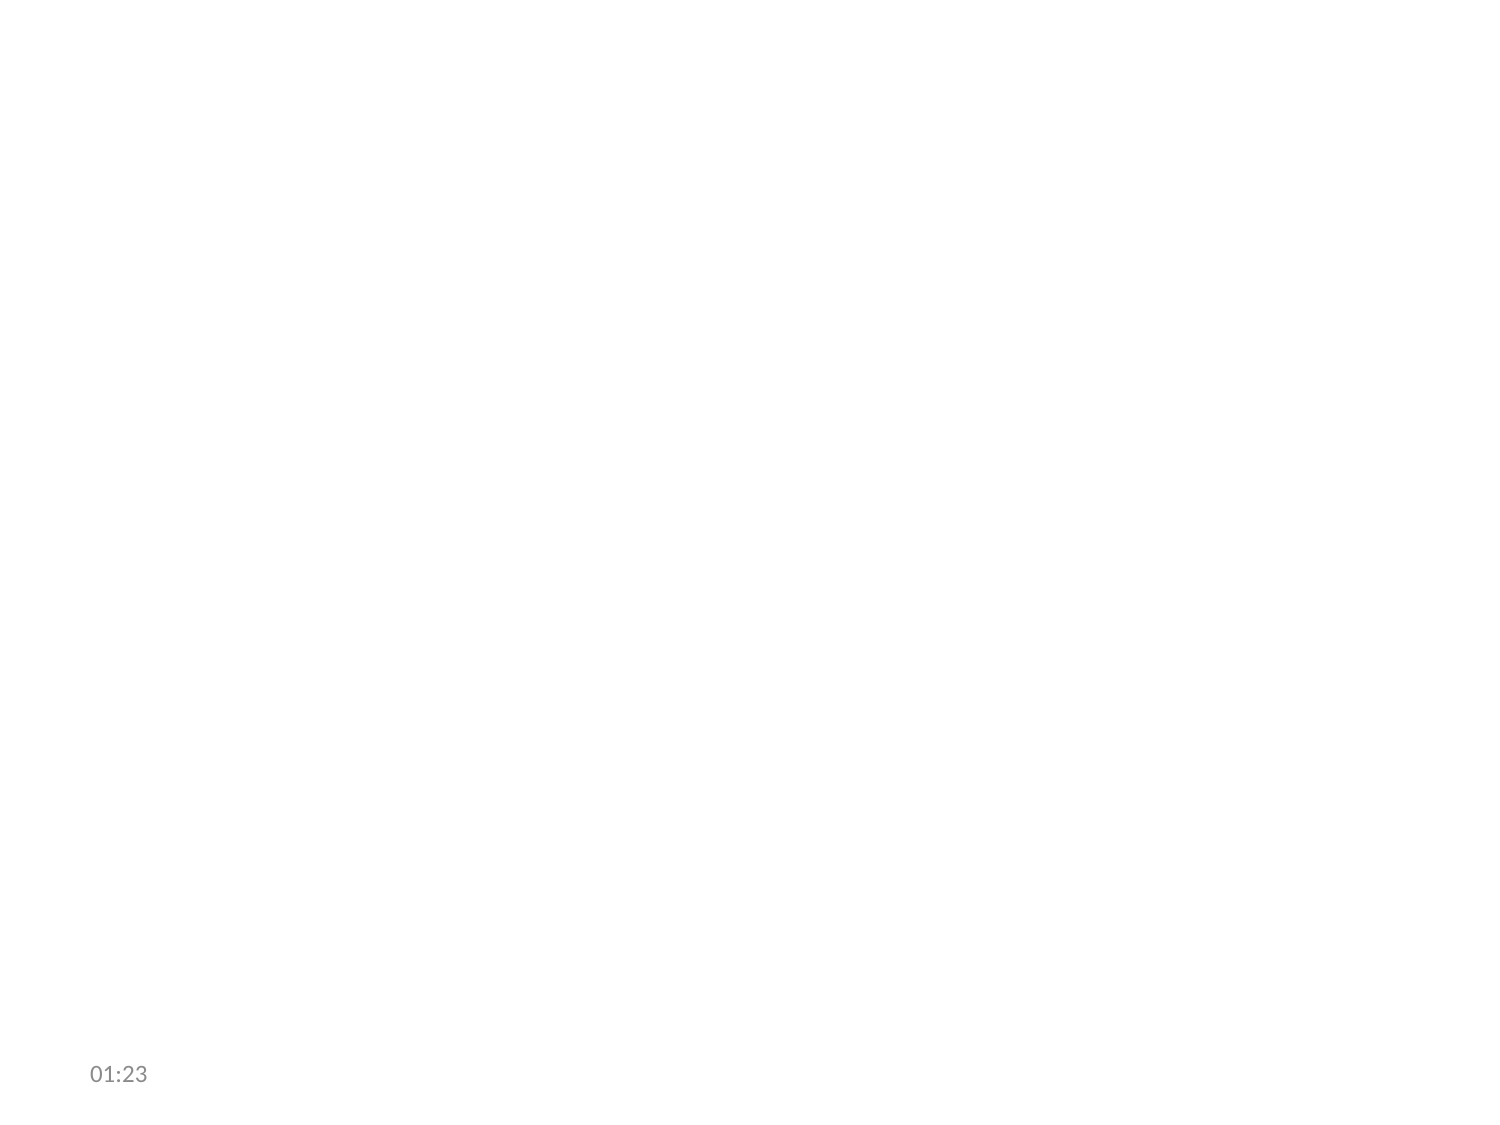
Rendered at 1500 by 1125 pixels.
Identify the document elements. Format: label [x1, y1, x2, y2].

slide_number [75, 1042, 425, 1103]
